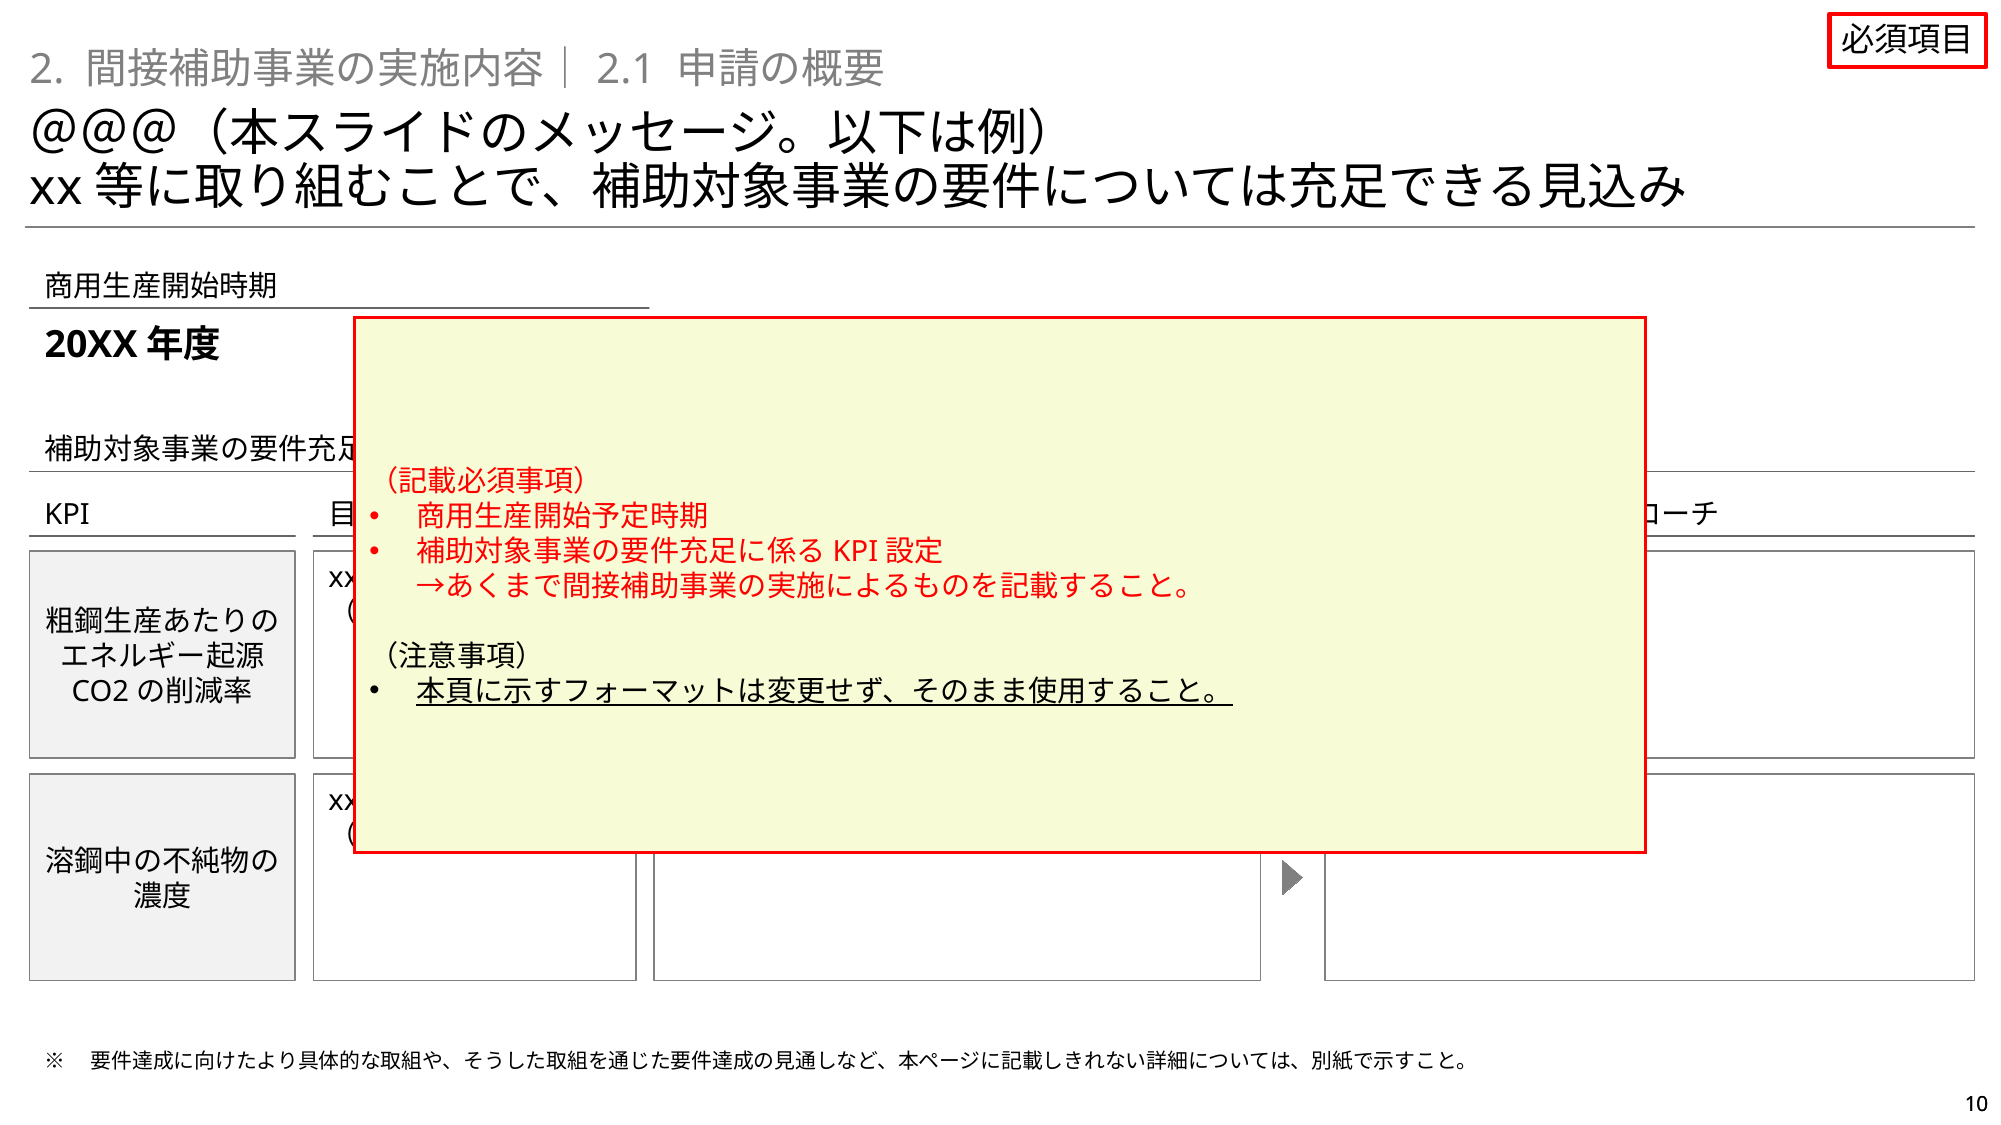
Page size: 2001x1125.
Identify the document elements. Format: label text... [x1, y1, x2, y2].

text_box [312, 488, 637, 537]
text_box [28, 423, 1975, 472]
text_box [1282, 860, 1303, 895]
text_box 必須項目 [1829, 13, 1986, 68]
text_box ※ 要件達成に向けたより具体的な取組や、そうした取組を通じた要件達成の見通しなど、本ページに記載しきれない詳細については、別紙で示すこと。 [28, 1042, 1773, 1078]
text_box （記載必須事項） 商用生産開始予定時期 補助対象事業の要件充足に係るKPI設定 →あくまで間接補助事業の実施によるものを記載すること。 （注意事項） 本頁に示すフォーマットは変更せず、そのまま使用すること。 [353, 472, 1647, 854]
text_box 溶鋼中の不純物の濃度 [28, 772, 297, 982]
text_box 20XX年度 [28, 312, 567, 382]
text_box ＠＠＠（本スライドのメッセージ。以下は例） xx等に取り組むことで、補助対象事業の要件については充足できる見込み [29, 107, 1875, 216]
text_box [653, 488, 1261, 537]
text_box （記載必須事項） 商用生産開始予定時期 補助対象事業の要件充足に係るKPI設定 →あくまで間接補助事業の実施によるものを記載すること。 （注意事項） 本頁に示すフォーマットは変更せず、そのまま使用すること。 [353, 316, 1647, 423]
text_box XX [1647, 550, 1976, 759]
text_box 粗鋼生産あたりの エネルギー起源 CO2の削減率 [28, 550, 297, 759]
text_box xxx （xx年度） [312, 550, 353, 759]
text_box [28, 488, 296, 537]
text_box xxx （xx年度） [312, 772, 637, 982]
text_box XX [1323, 772, 1976, 982]
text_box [1324, 488, 1975, 537]
text_box 2. 間接補助事業の実施内容｜2.1 申請の概要 [29, 47, 1802, 94]
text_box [28, 260, 650, 309]
text_box XX [652, 854, 1262, 982]
